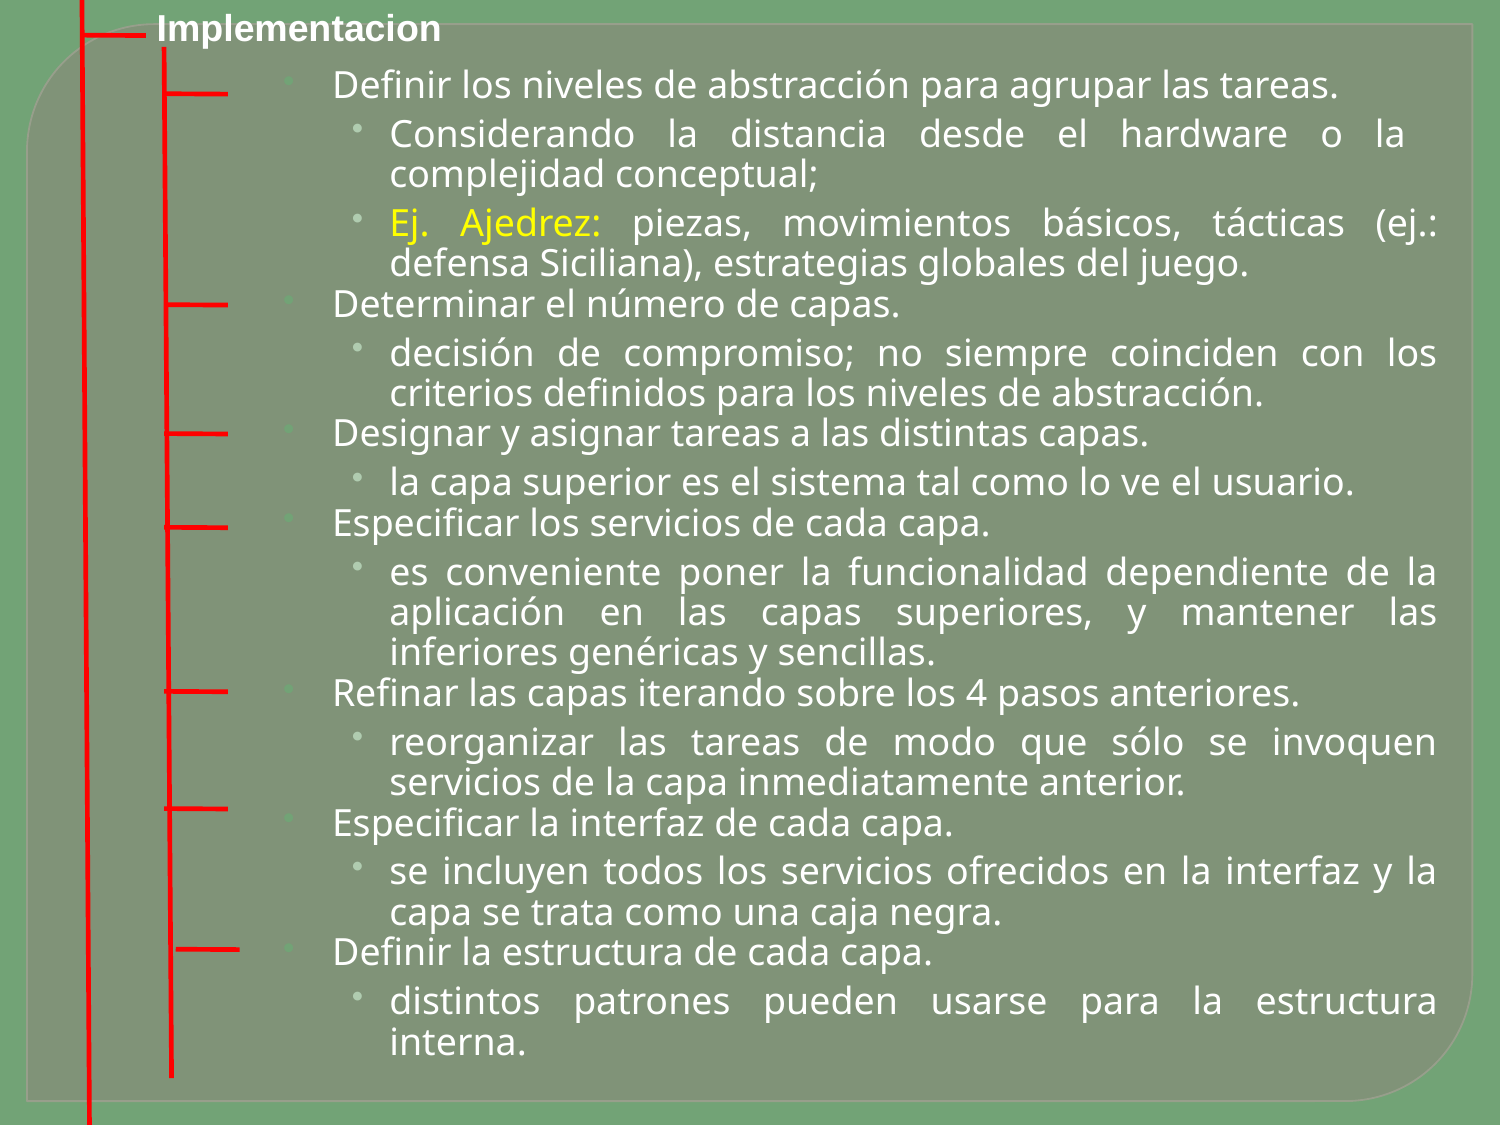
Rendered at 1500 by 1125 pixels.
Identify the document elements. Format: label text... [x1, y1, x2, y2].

text_box Implementacion [141, 0, 458, 58]
list Definir los niveles de abstracción para agrupar las tareas. Considerando la distancia desde el hardware o la complejidad conceptual; Ej. Ajedrez: piezas, movimientos básicos, tácticas (ej.: defensa Siciliana), estrategias globales del juego. Determinar el número de capas. decisión de compromiso; no siempre coinciden con los criterios definidos para los niveles de abstracción. Designar y asignar tareas a las distintas capas. la capa superior es el sistema tal como lo ve el usuario. Especificar los servicios de cada capa. es conveniente poner la funcionalidad dependiente de la aplicación en las capas superiores, y mantener las inferiores genéricas y sencillas. Refinar las capas iterando sobre los 4 pasos anteriores. reorganizar las tareas de modo que sólo se invoquen servicios de la capa inmediatamente anterior. Especificar la interfaz de cada capa. se incluyen todos los servicios ofrecidos en la interfaz y la capa se trata como una caja negra. Definir la estructura de cada capa. distintos patrones pueden usarse para la estructura interna. [269, 58, 1454, 1079]
text_box [117, 539, 1443, 1125]
